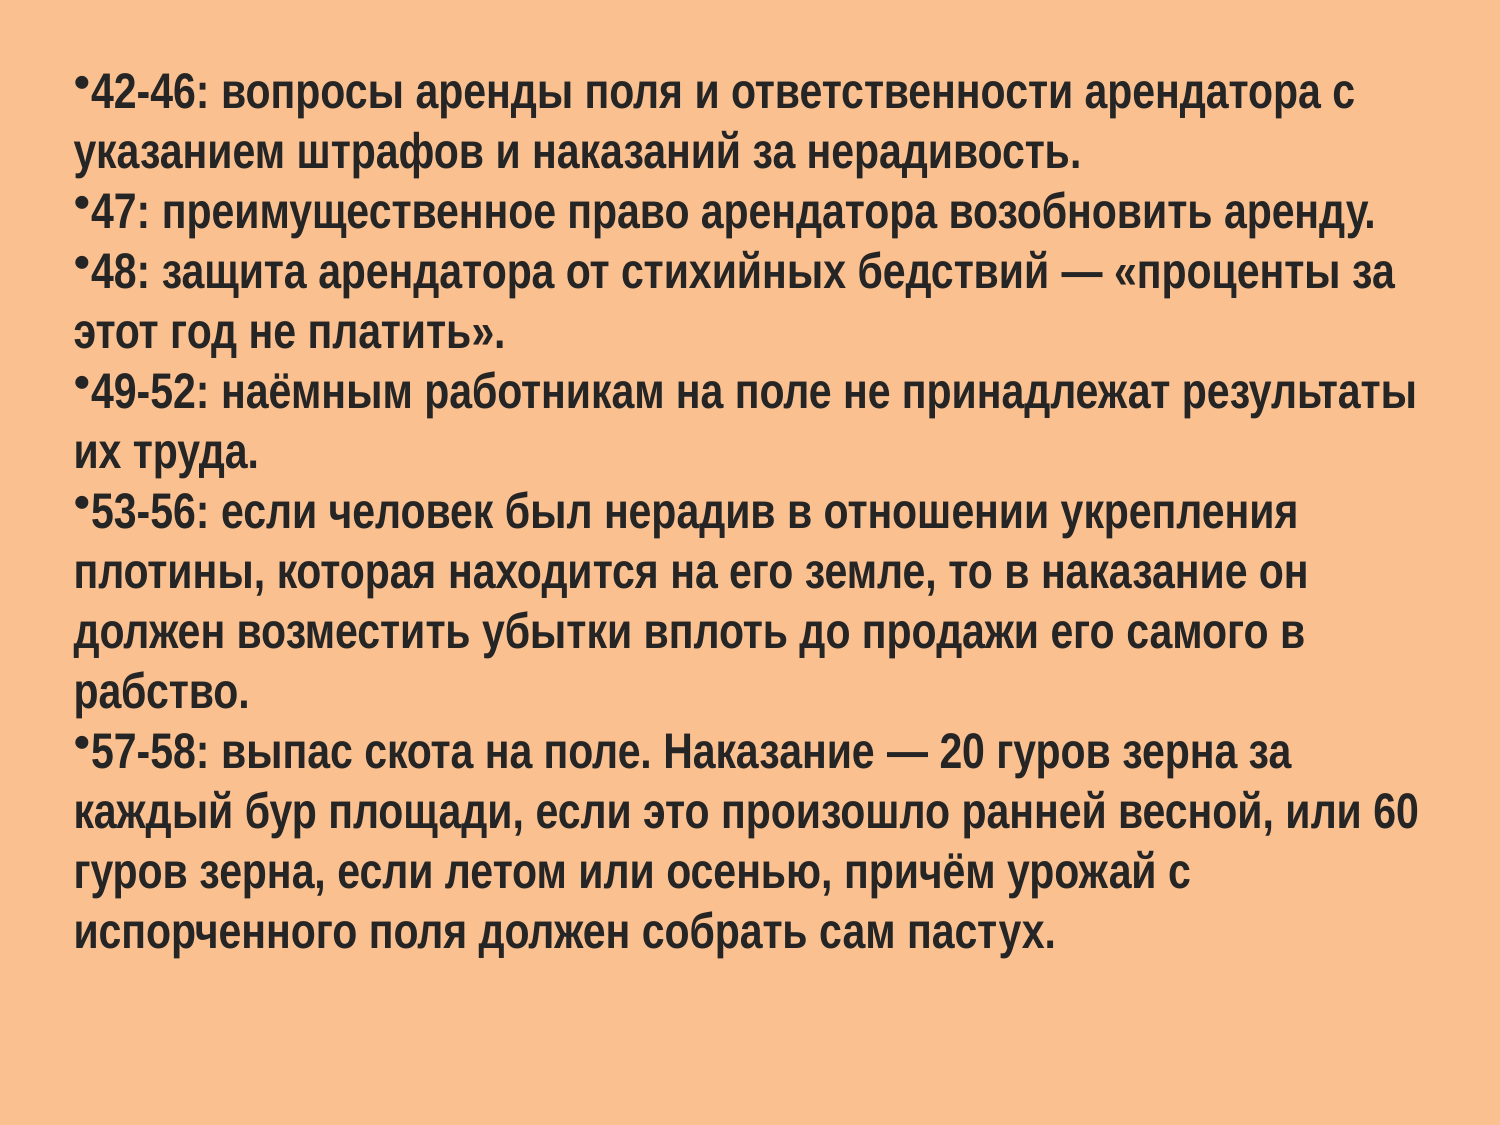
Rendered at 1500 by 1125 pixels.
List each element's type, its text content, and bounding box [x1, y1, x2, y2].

text_box 42-46: вопросы аренды поля и ответственности арендатора с указанием штрафов и наказаний за нерадивость. 47: преимущественное право арендатора возобновить аренду. 48: защита арендатора от стихийных бедствий — «проценты за этот год не платить». 49-52: наёмным работникам на поле не принадлежат результаты их труда. 53-56: если человек был нерадив в отношении укрепления плотины, которая находится на его земле, то в наказание он должен возместить убытки вплоть до продажи его самого в рабство. 57-58: выпас скота на поле. Наказание — 20 гуров зерна за каждый бур площади, если это произошло ранней весной, или 60 гуров зерна, если летом или осенью, причём урожай с испорченного поля должен собрать сам пастух. [58, 51, 1465, 967]
